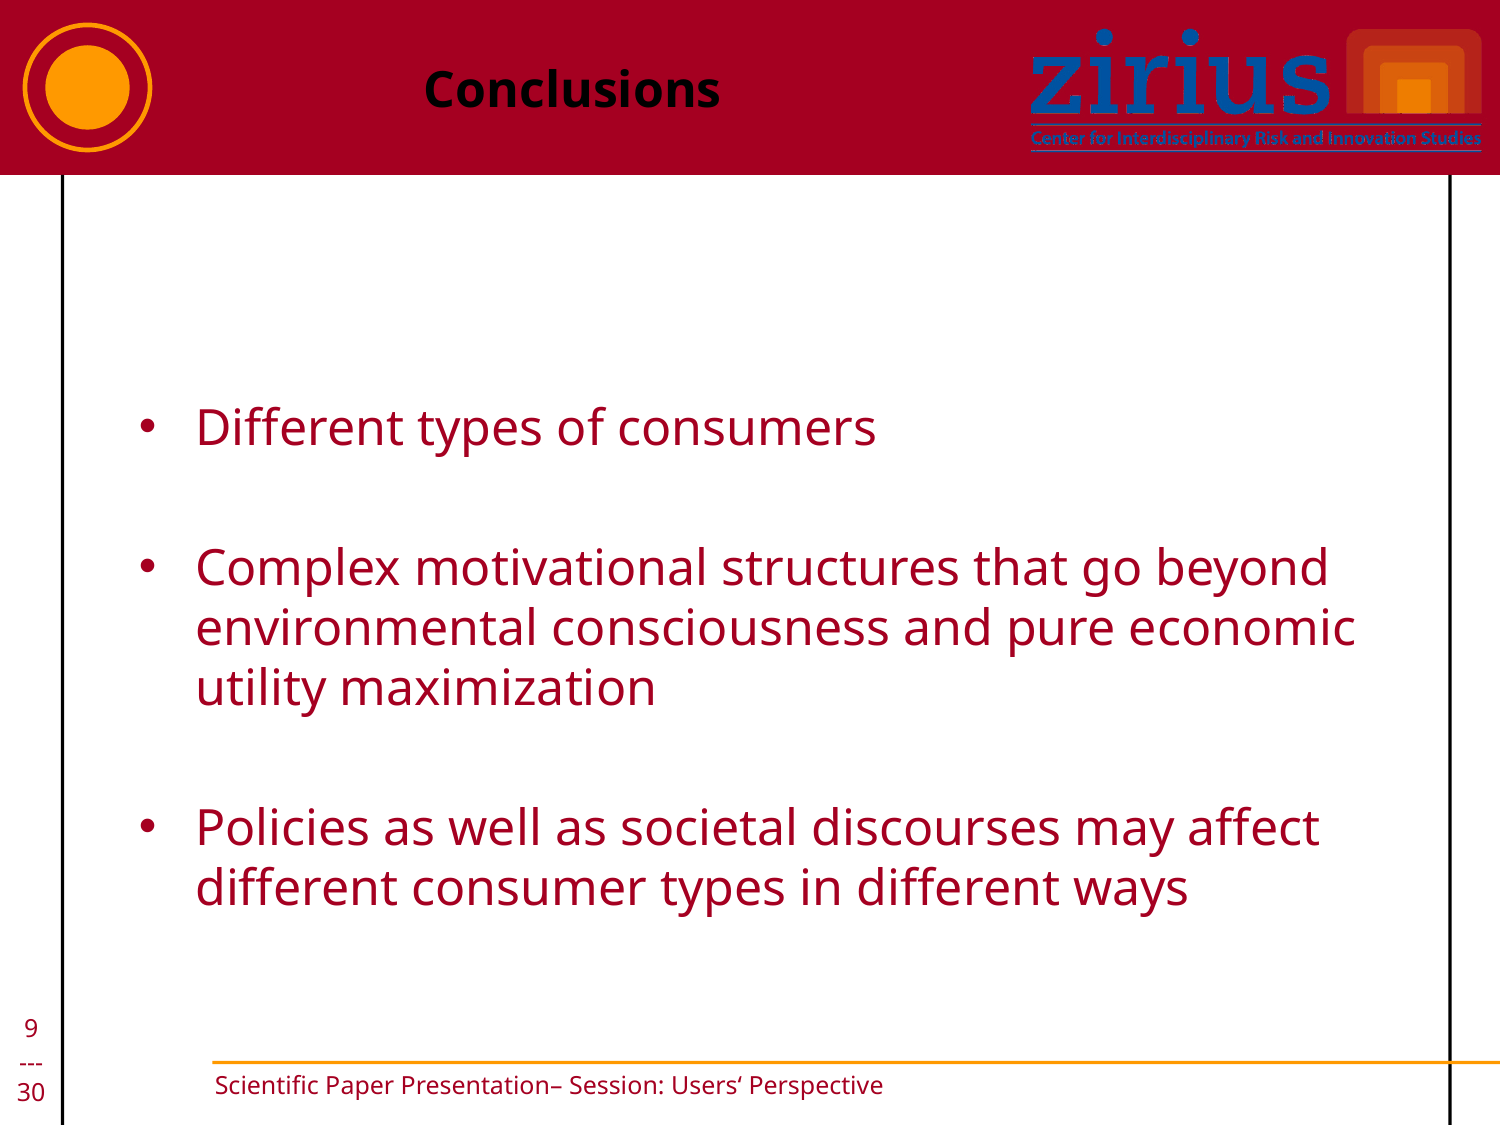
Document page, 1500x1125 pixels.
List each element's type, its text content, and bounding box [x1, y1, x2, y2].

slide_number 9 --- 30 [0, 1012, 63, 1125]
list Different types of consumers Complex motivational structures that go beyond environmental consciousness and pure economic utility maximization Policies as well as societal discourses may affect different consumer types in different ways [123, 255, 1400, 1056]
text_box Conclusions [159, 49, 987, 125]
picture [1012, 15, 1500, 166]
